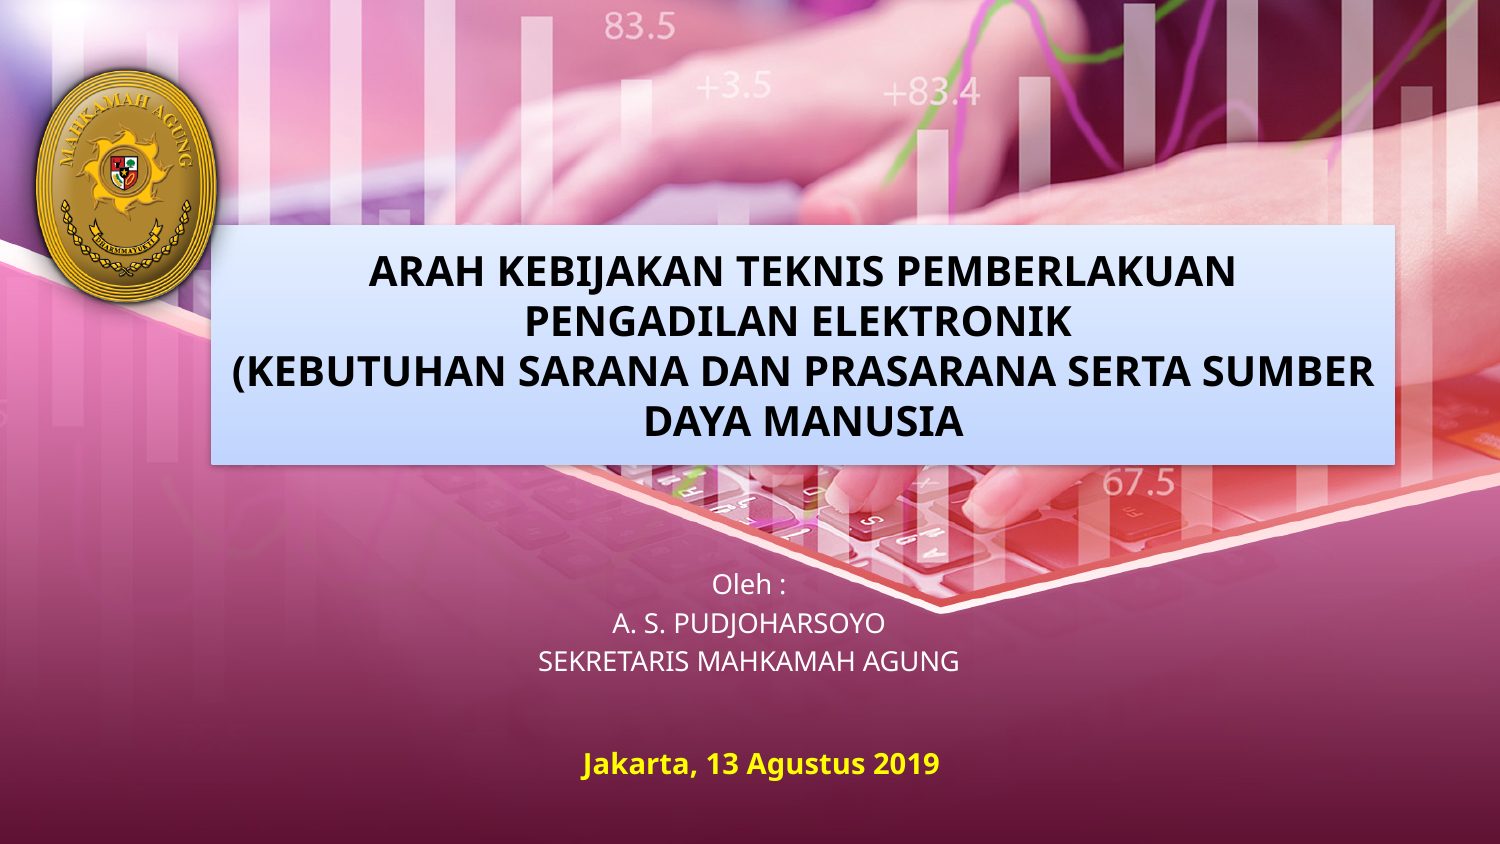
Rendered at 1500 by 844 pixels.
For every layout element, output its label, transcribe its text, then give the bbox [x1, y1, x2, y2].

text_box ARAH KEBIJAKAN TEKNIS PEMBERLAKUAN PENGADILAN ELEKTRONIK (KEBUTUHAN SARANA DAN PRASARANA SERTA SUMBER DAYA MANUSIA [211, 225, 1395, 465]
picture [0, 0, 1500, 844]
text_box Jakarta, 13 Agustus 2019 [568, 738, 956, 789]
subtitle Oleh : A. S. PUDJOHARSOYO SEKRETARIS MAHKAMAH AGUNG [17, 560, 1481, 686]
